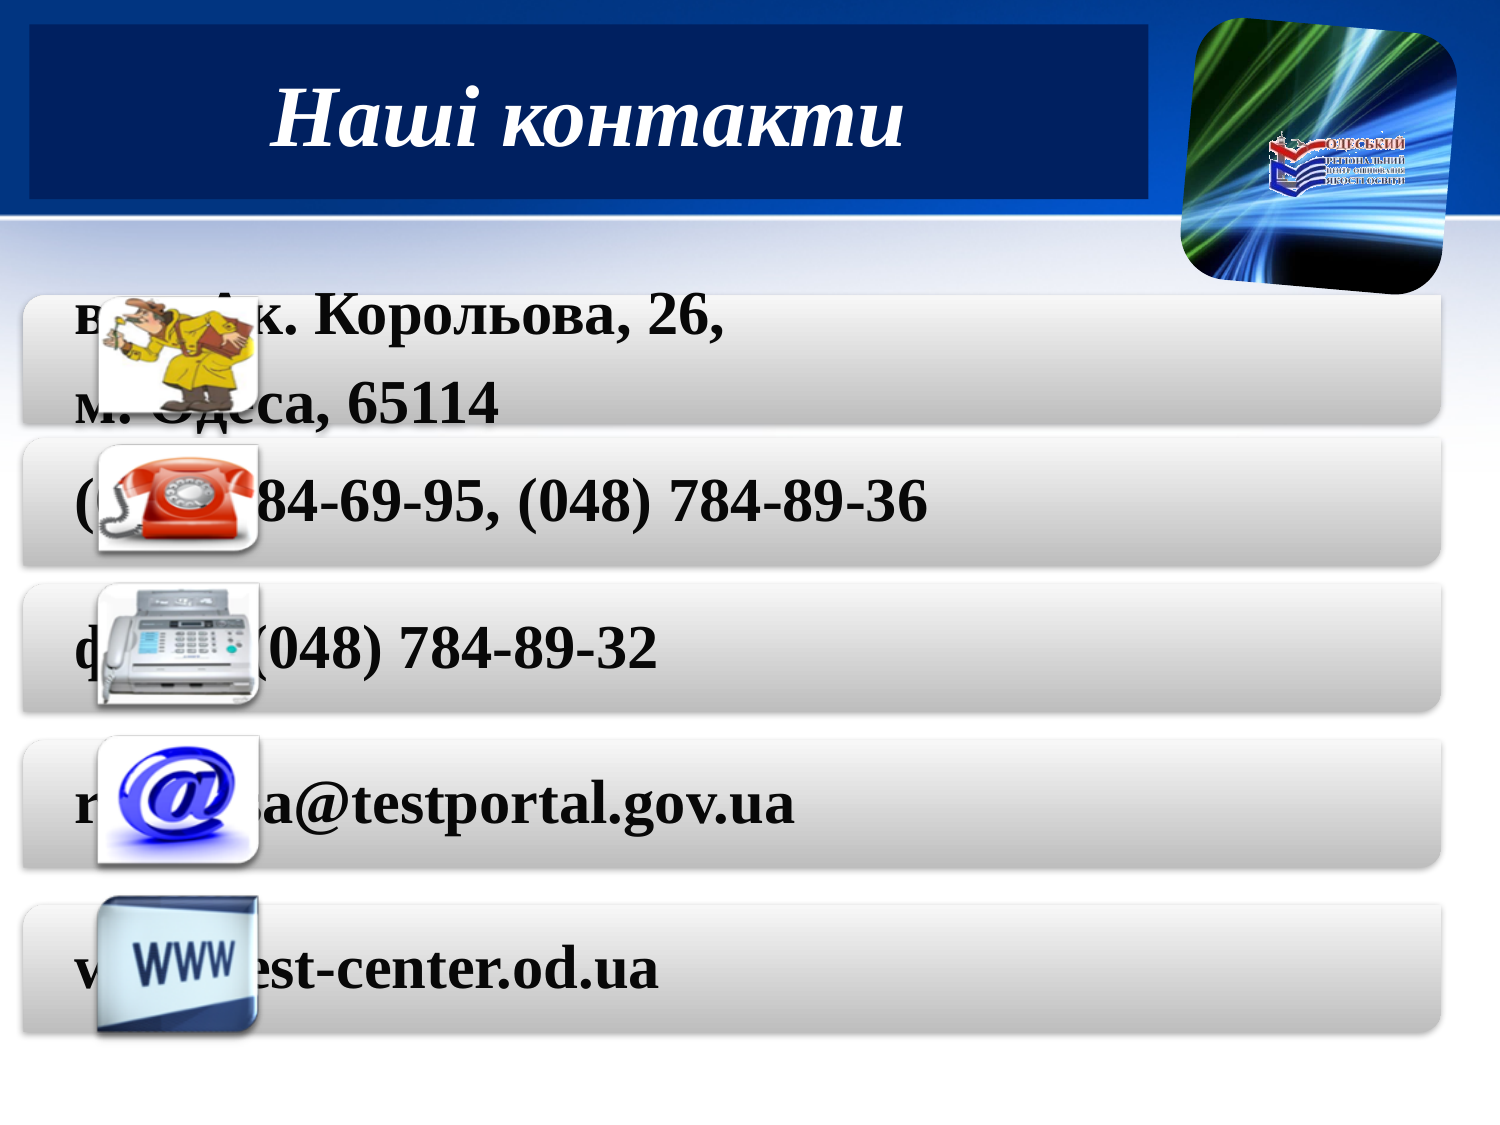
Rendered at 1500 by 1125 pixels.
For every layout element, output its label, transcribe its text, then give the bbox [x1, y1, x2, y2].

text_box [23, 292, 1442, 1047]
picture [0, 0, 1500, 1125]
text_box Наші контакти [29, 24, 1149, 200]
